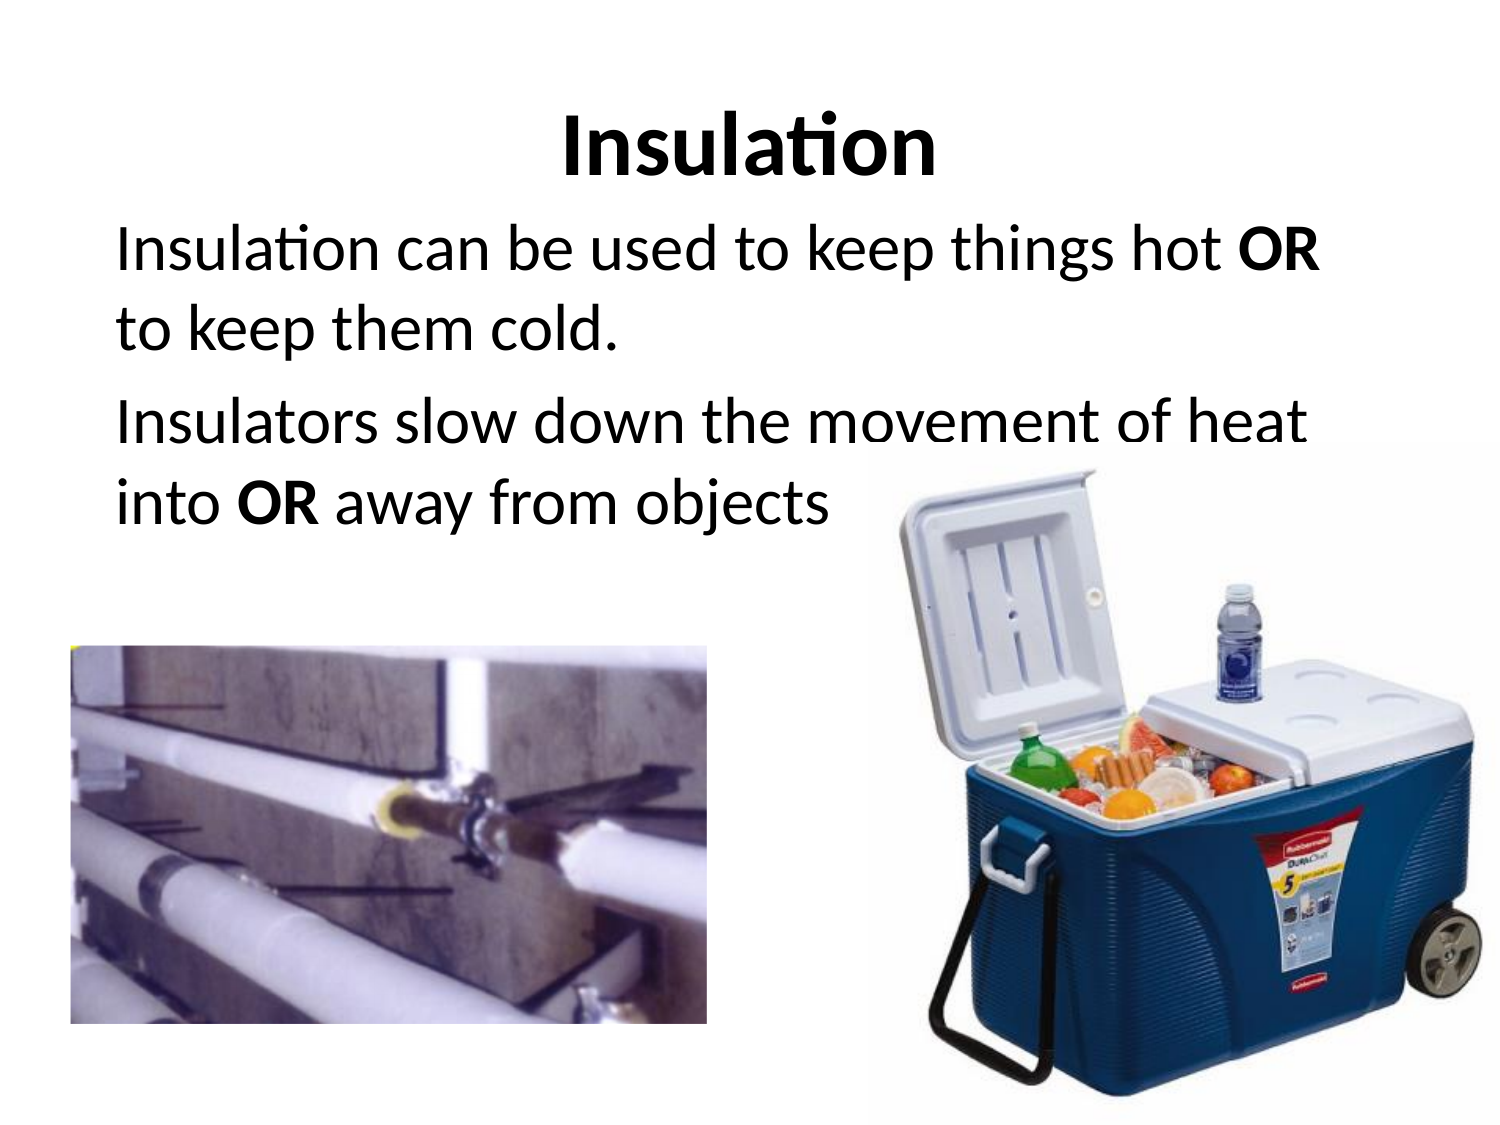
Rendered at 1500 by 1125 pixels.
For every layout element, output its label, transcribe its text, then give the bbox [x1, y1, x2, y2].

title Insulation [75, 45, 1425, 233]
list Insulation can be used to keep things hot OR to keep them cold. Insulators slow down the movement of heat into OR away from objects [100, 196, 1388, 547]
picture [71, 508, 706, 1125]
picture [867, 441, 1500, 1125]
